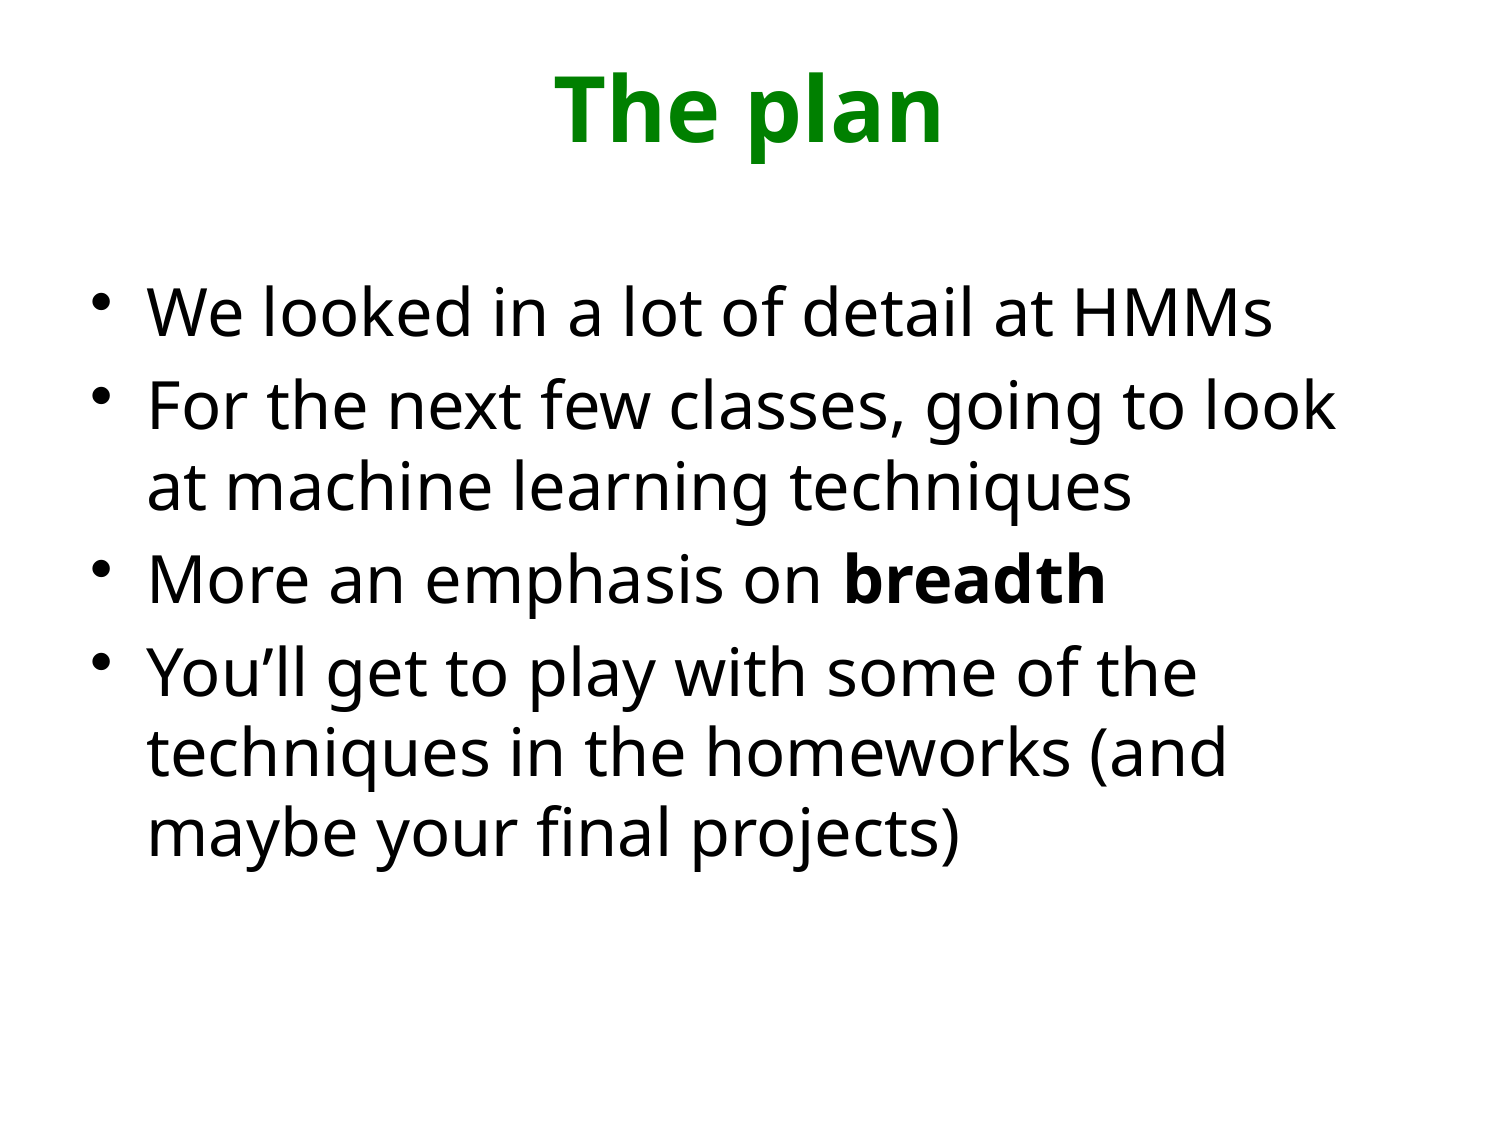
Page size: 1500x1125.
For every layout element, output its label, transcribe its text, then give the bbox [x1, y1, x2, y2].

title The plan [74, 12, 1426, 201]
list We looked in a lot of detail at HMMs For the next few classes, going to look at machine learning techniques More an emphasis on breadth You’ll get to play with some of the techniques in the homeworks (and maybe your final projects) [74, 262, 1426, 1006]
